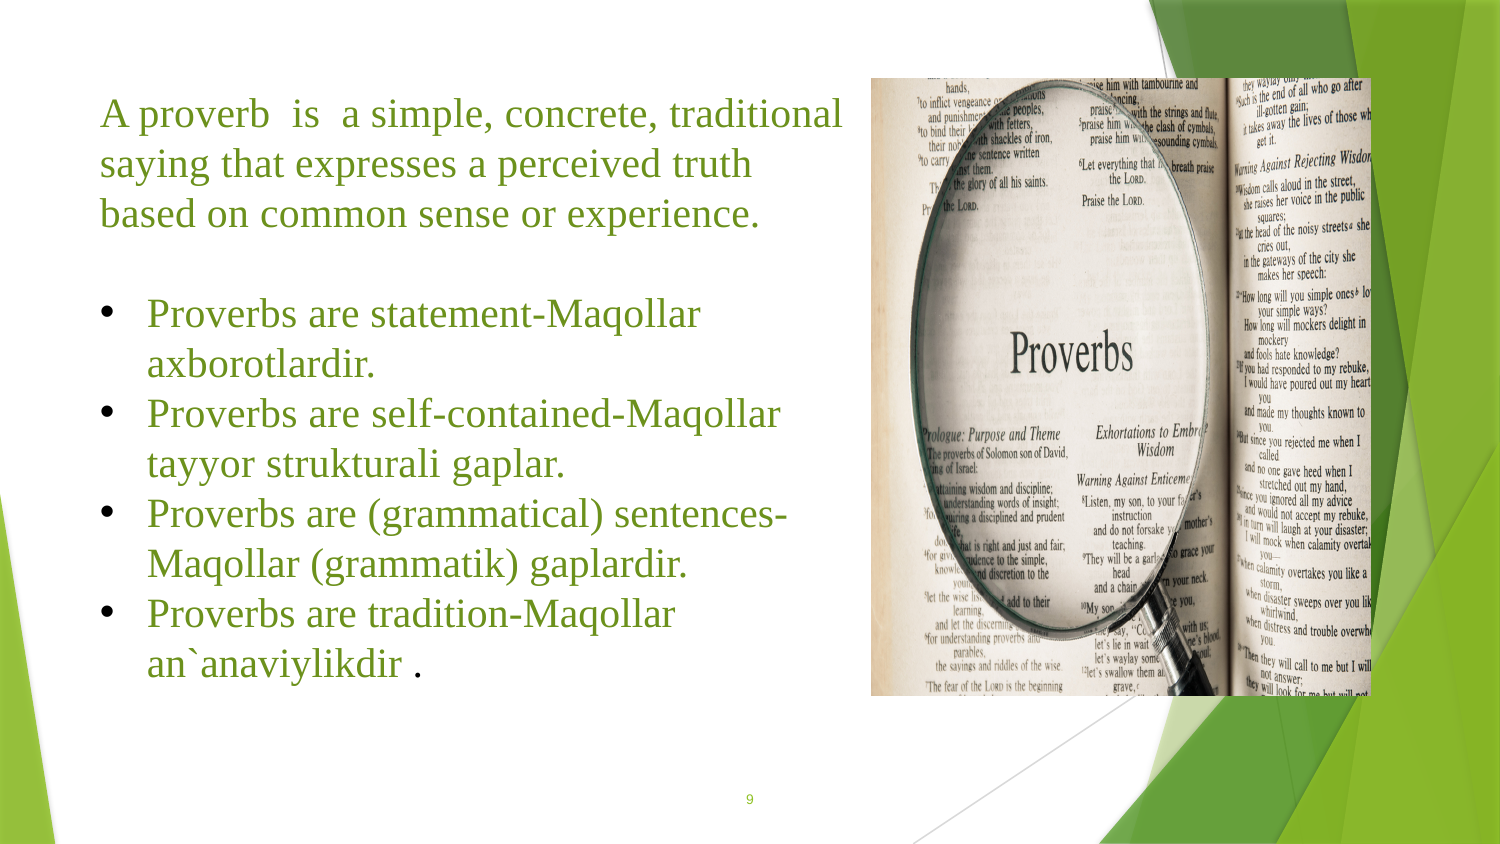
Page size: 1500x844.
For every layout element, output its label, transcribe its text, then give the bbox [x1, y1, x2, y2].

text_box A proverb is a simple, concrete, traditional saying that expresses a perceived truth based on common sense or experience. Proverbs are statement-Maqollar axborotlardir. Proverbs are self-contained-Maqollar tayyor strukturali gaplar. Proverbs are (grammatical) sentences-Maqollar (grammatik) gaplardir. Proverbs are tradition-Maqollar an`anaviylikdir . [85, 78, 871, 744]
picture [870, 77, 1372, 696]
slide_number 9 [705, 753, 795, 844]
